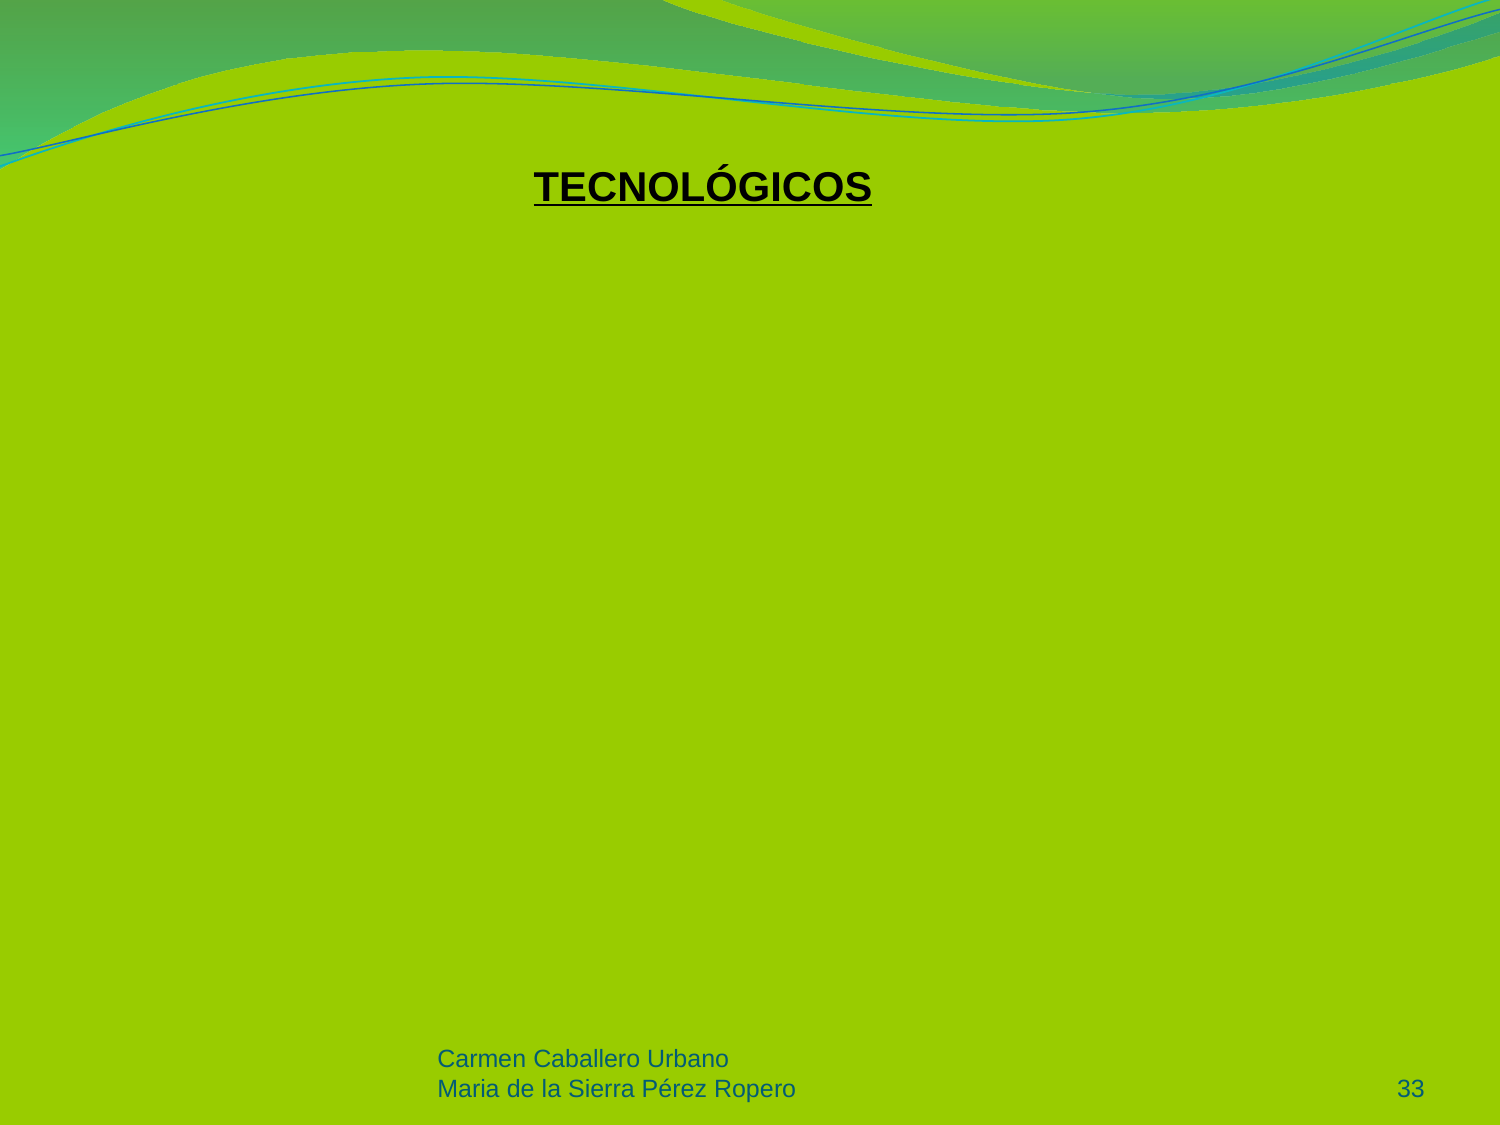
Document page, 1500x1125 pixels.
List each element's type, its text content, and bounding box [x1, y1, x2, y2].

slide_number 33 [1299, 1042, 1425, 1103]
text_box TECNOLÓGICOS [210, 152, 1196, 218]
footer Carmen Caballero Urbano Maria de la Sierra Pérez Ropero [437, 1042, 988, 1103]
